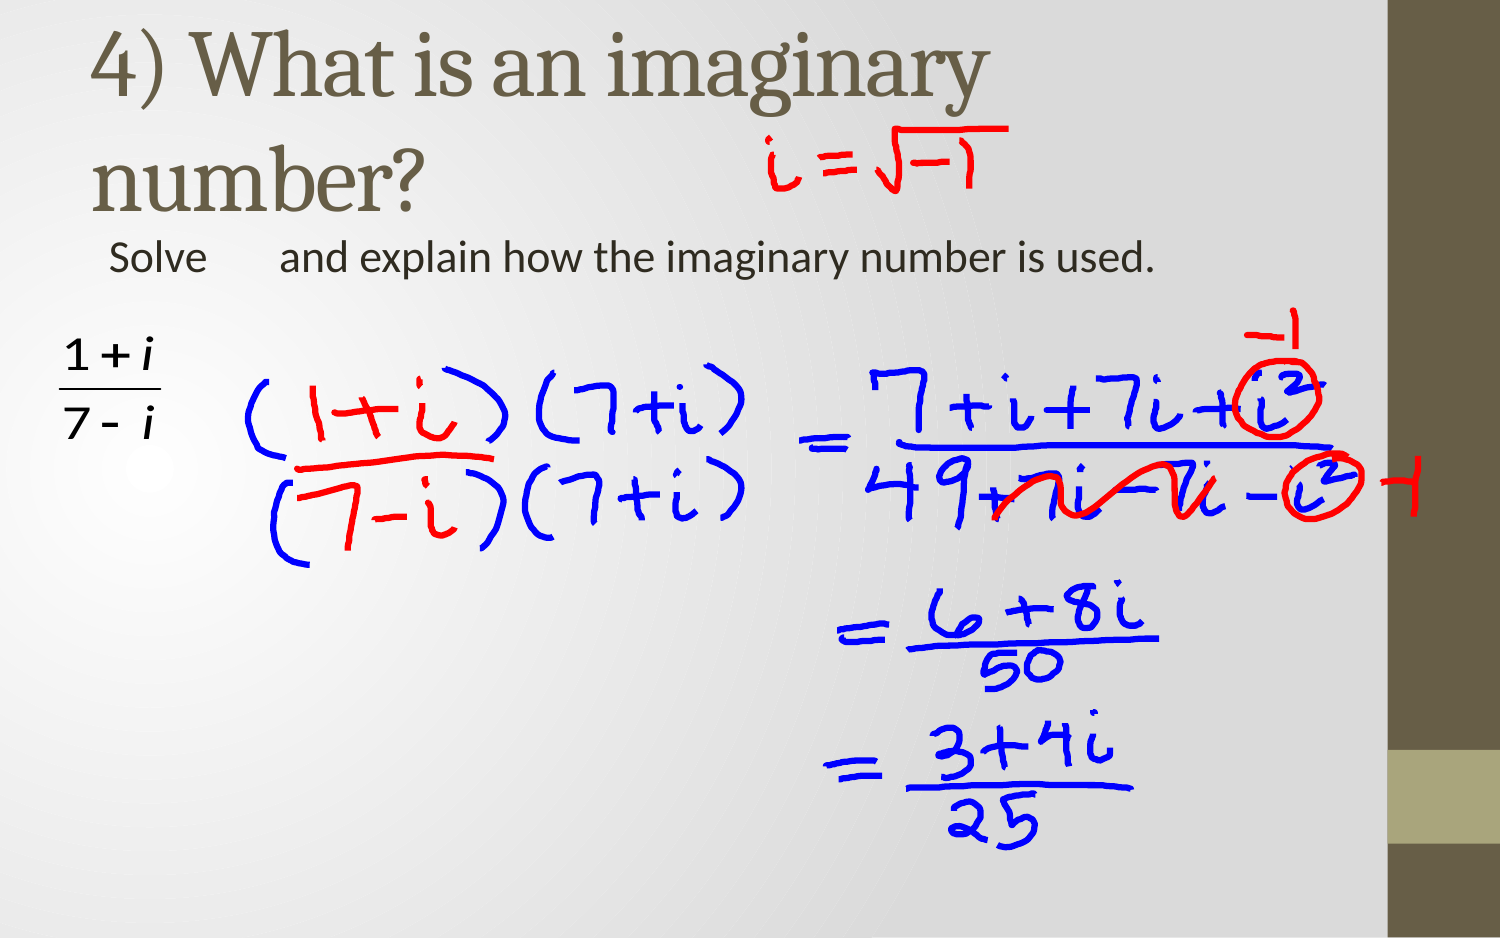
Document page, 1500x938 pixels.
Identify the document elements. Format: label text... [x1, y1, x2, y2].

text_box [333, 409, 367, 415]
text_box [907, 464, 912, 521]
text_box [360, 397, 380, 438]
text_box [443, 367, 507, 443]
text_box [810, 446, 848, 451]
text_box [1039, 720, 1065, 743]
text_box [574, 384, 615, 432]
text_box [867, 467, 909, 491]
text_box [996, 495, 1010, 499]
text_box [871, 369, 926, 432]
text_box [675, 469, 681, 477]
text_box [1078, 464, 1084, 473]
text_box [992, 487, 998, 514]
text_box [818, 153, 853, 159]
text_box [982, 651, 1019, 691]
text_box [706, 458, 743, 519]
text_box [246, 380, 287, 460]
text_box [635, 498, 643, 521]
text_box [824, 759, 878, 767]
text_box [1194, 406, 1234, 413]
text_box [1005, 607, 1054, 614]
text_box [427, 501, 456, 537]
text_box [681, 403, 702, 433]
text_box [1245, 334, 1285, 339]
text_box [993, 463, 1216, 521]
text_box [1063, 723, 1071, 767]
text_box [1167, 487, 1173, 499]
text_box [912, 160, 950, 165]
text_box [418, 377, 422, 388]
text_box [965, 393, 973, 429]
text_box [1221, 411, 1225, 428]
text_box [1246, 494, 1278, 498]
text_box [1283, 452, 1363, 521]
text_box [1018, 597, 1026, 608]
text_box [370, 407, 399, 412]
text_box [949, 405, 966, 409]
text_box [635, 404, 674, 413]
text_box [1166, 461, 1194, 485]
text_box [1024, 612, 1031, 626]
text_box [296, 453, 495, 471]
text_box [1076, 486, 1094, 504]
text_box [1381, 479, 1414, 484]
text_box [423, 478, 429, 488]
text_box [982, 744, 1029, 754]
text_box [559, 473, 601, 525]
text_box [1080, 506, 1101, 518]
text_box [876, 127, 1009, 192]
text_box [311, 385, 324, 441]
text_box [652, 391, 657, 405]
text_box [633, 478, 638, 495]
text_box [705, 364, 743, 435]
text_box [1152, 400, 1182, 430]
text_box [906, 782, 1132, 790]
text_box [838, 774, 883, 781]
text_box [950, 800, 988, 842]
text_box [373, 515, 407, 521]
text_box [1065, 584, 1099, 630]
list Solve and explain how the imaginary number is used. [75, 218, 1325, 875]
text_box [837, 622, 890, 632]
text_box [840, 636, 885, 644]
text_box [906, 637, 1160, 652]
text_box [799, 436, 850, 442]
text_box [1234, 359, 1321, 439]
text_box [1069, 385, 1075, 409]
text_box [1000, 751, 1007, 769]
text_box [823, 168, 857, 175]
text_box [272, 481, 310, 566]
text_box [1018, 472, 1061, 485]
text_box [938, 457, 970, 530]
text_box [1291, 309, 1297, 350]
text_box [1095, 376, 1138, 428]
text_box [1089, 733, 1111, 762]
text_box [897, 442, 1333, 450]
text_box [418, 403, 456, 440]
text_box [619, 493, 660, 501]
text_box [969, 404, 991, 408]
text_box [996, 792, 1036, 849]
text_box [523, 465, 554, 539]
text_box [1025, 649, 1062, 681]
text_box [998, 726, 1003, 744]
text_box [1412, 455, 1419, 517]
text_box [1201, 487, 1226, 515]
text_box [49, 323, 173, 451]
text_box [653, 409, 661, 434]
text_box [931, 726, 972, 779]
text_box [1118, 597, 1144, 627]
text_box [297, 484, 359, 551]
text_box [465, 471, 505, 550]
text_box [930, 588, 981, 638]
text_box [959, 139, 972, 189]
text_box [674, 492, 698, 520]
text_box [1218, 391, 1224, 407]
text_box [1046, 510, 1055, 520]
text_box [769, 153, 801, 190]
text_box [537, 371, 580, 442]
title 4) What is an imaginary number? [75, 37, 1325, 194]
text_box [1011, 398, 1033, 429]
